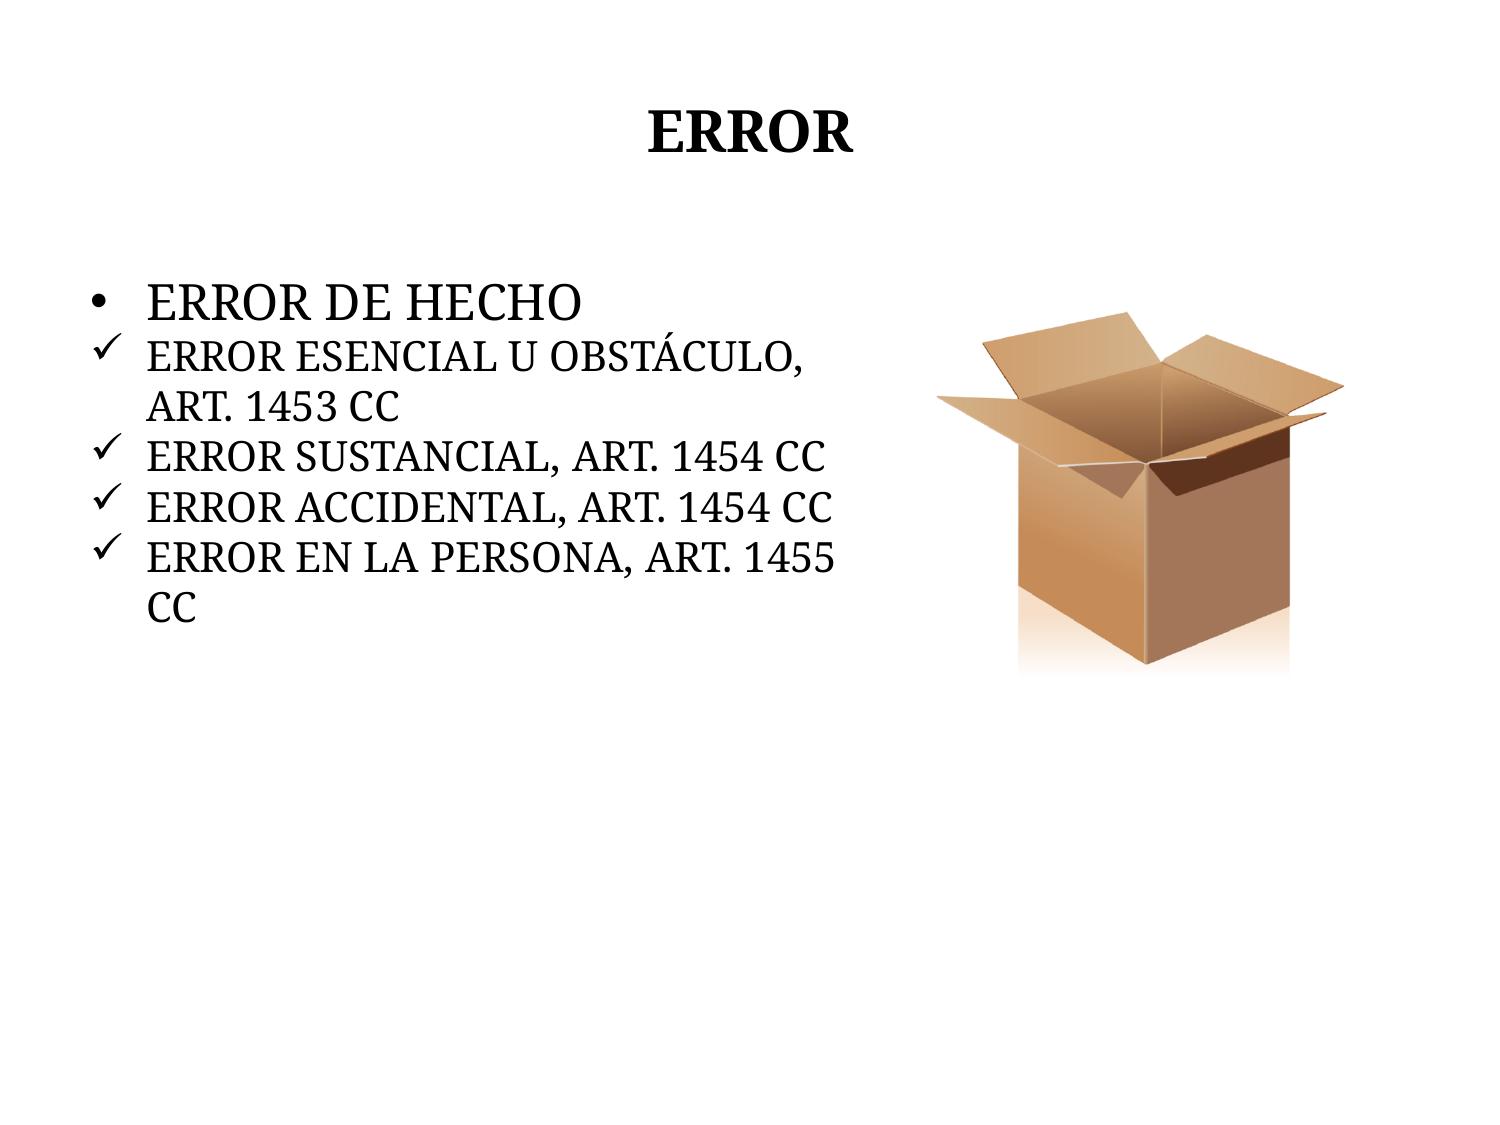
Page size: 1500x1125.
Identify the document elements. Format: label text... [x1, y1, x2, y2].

title ERROR [75, 45, 1425, 213]
picture [930, 287, 1363, 734]
list ERROR DE HECHO ERROR ESENCIAL U OBSTÁCULO, ART. 1453 CC ERROR SUSTANCIAL, ART. 1454 CC ERROR ACCIDENTAL, ART. 1454 CC ERROR EN LA PERSONA, ART. 1455 CC [75, 262, 863, 1005]
